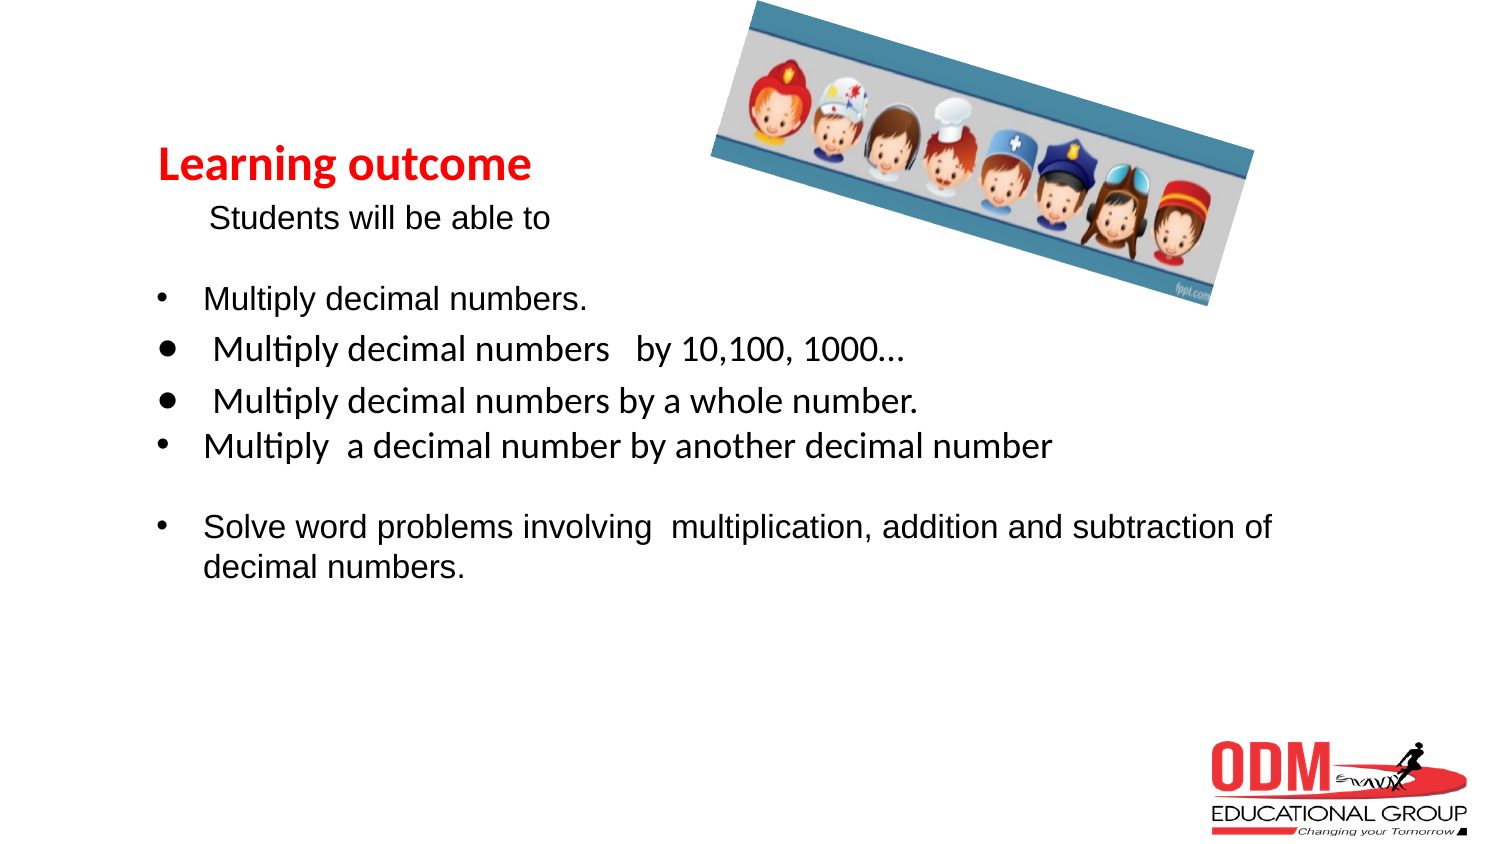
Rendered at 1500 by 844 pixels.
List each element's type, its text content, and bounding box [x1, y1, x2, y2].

picture [1212, 741, 1467, 836]
title Learning outcome [143, 115, 716, 184]
picture [710, 0, 1255, 307]
text_box Students will be able to Multiply decimal numbers. Multiply decimal numbers by 10,100, 1000… Multiply decimal numbers by a whole number. Multiply a decimal number by another decimal number Solve word problems involving multiplication, addition and subtraction of decimal numbers. [141, 184, 1340, 593]
